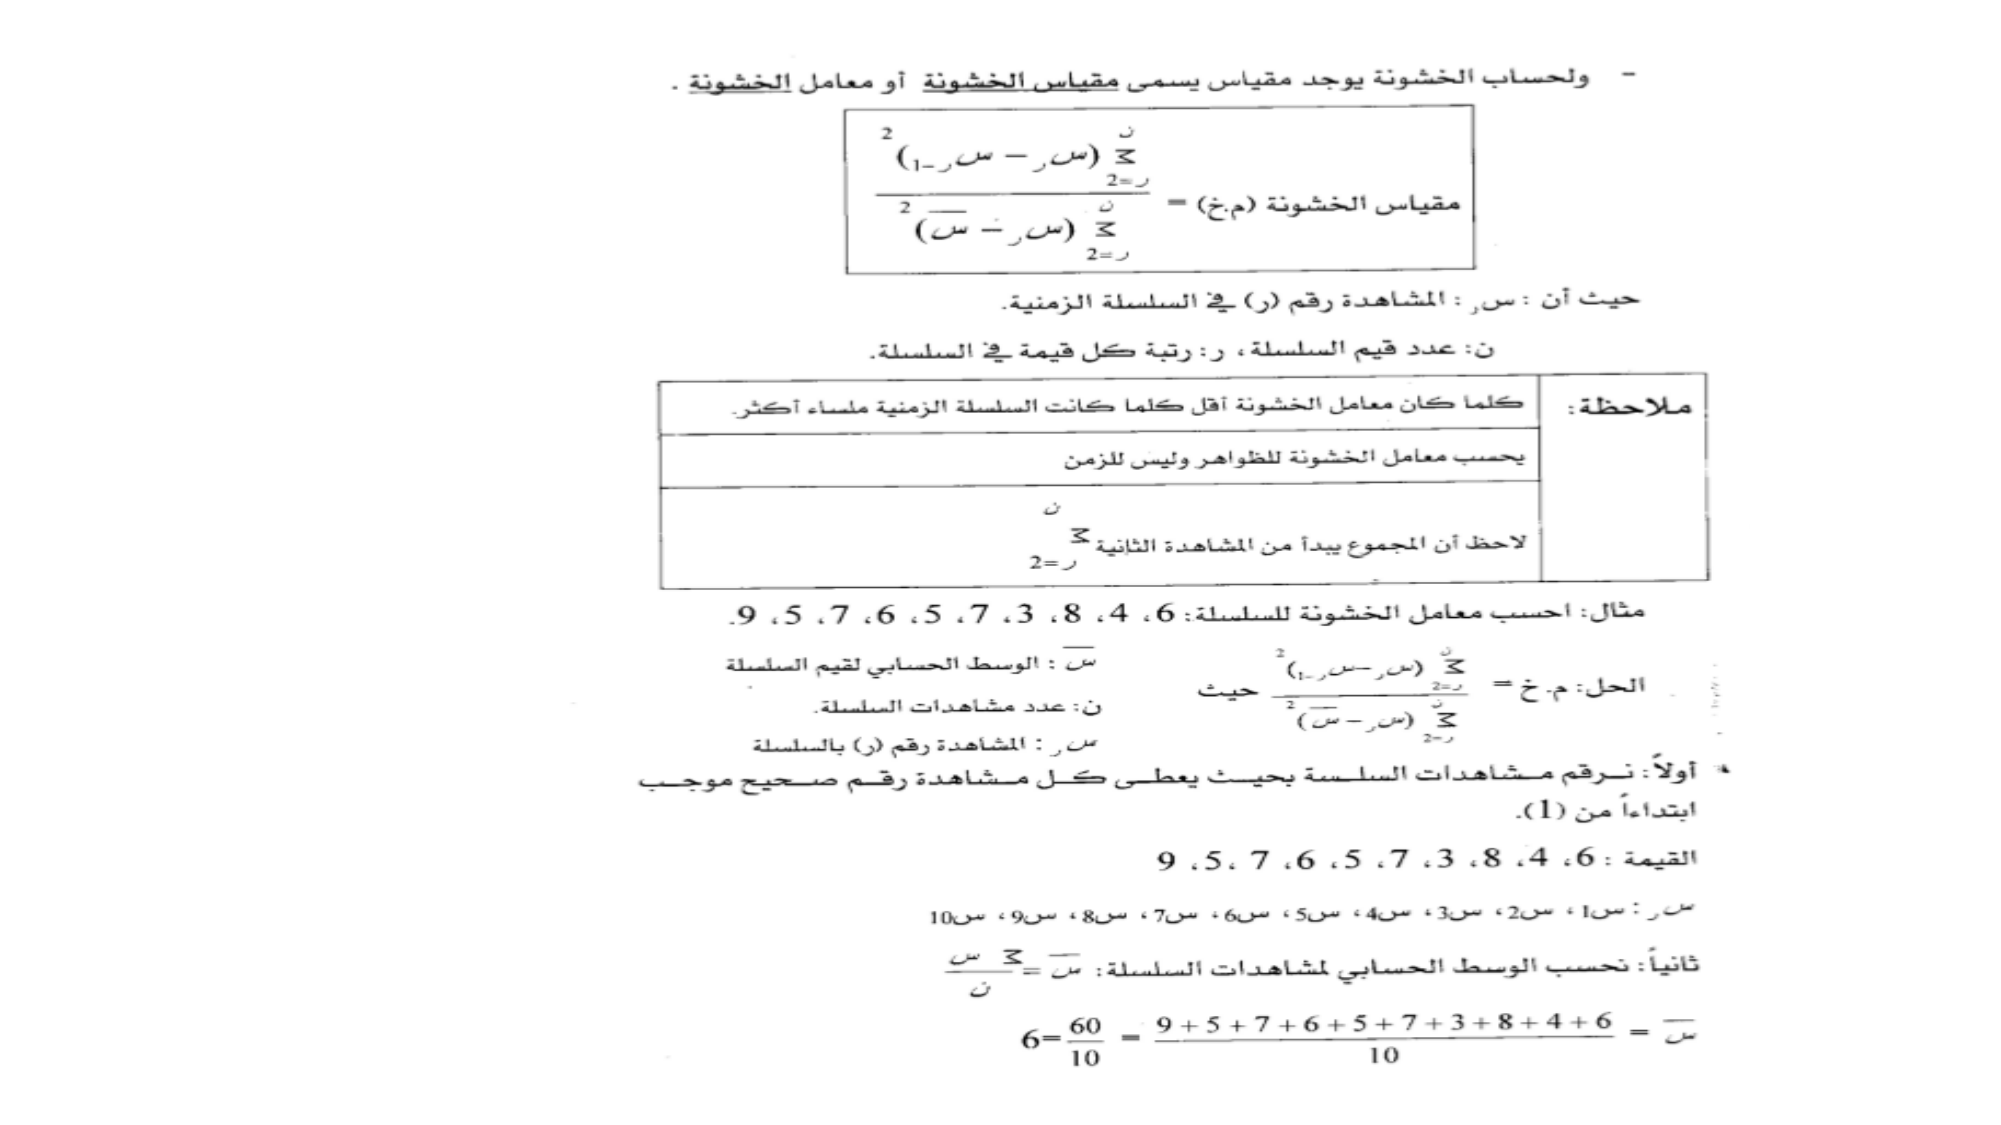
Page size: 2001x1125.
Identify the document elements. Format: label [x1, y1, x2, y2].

picture [561, 44, 1750, 1084]
